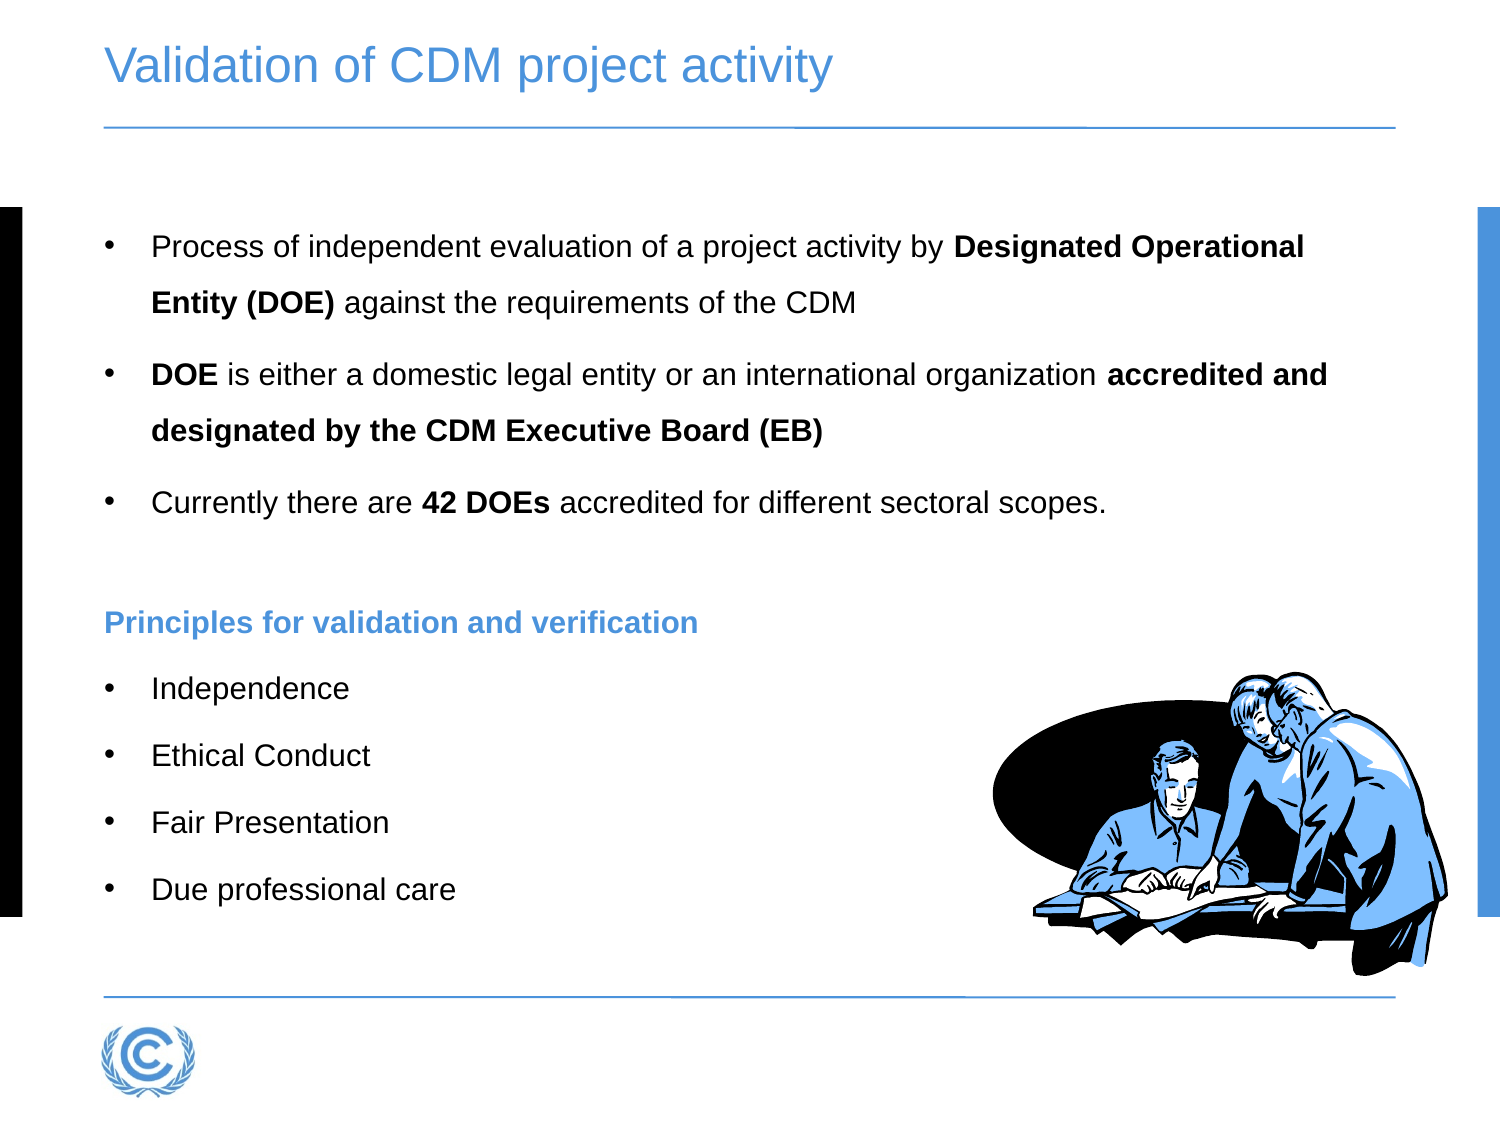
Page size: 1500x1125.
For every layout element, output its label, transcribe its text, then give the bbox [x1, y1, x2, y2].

title Validation of CDM project activity [104, 50, 1396, 103]
text_box Process of independent evaluation of a project activity by Designated Operational Entity (DOE) against the requirements of the CDM DOE is either a domestic legal entity or an international organization accredited and designated by the CDM Executive Board (EB) Currently there are 42 DOEs accredited for different sectoral scopes. Principles for validation and verification Independence Ethical Conduct Fair Presentation Due professional care [104, 207, 1396, 870]
picture [101, 1001, 209, 1108]
picture [992, 668, 1449, 977]
